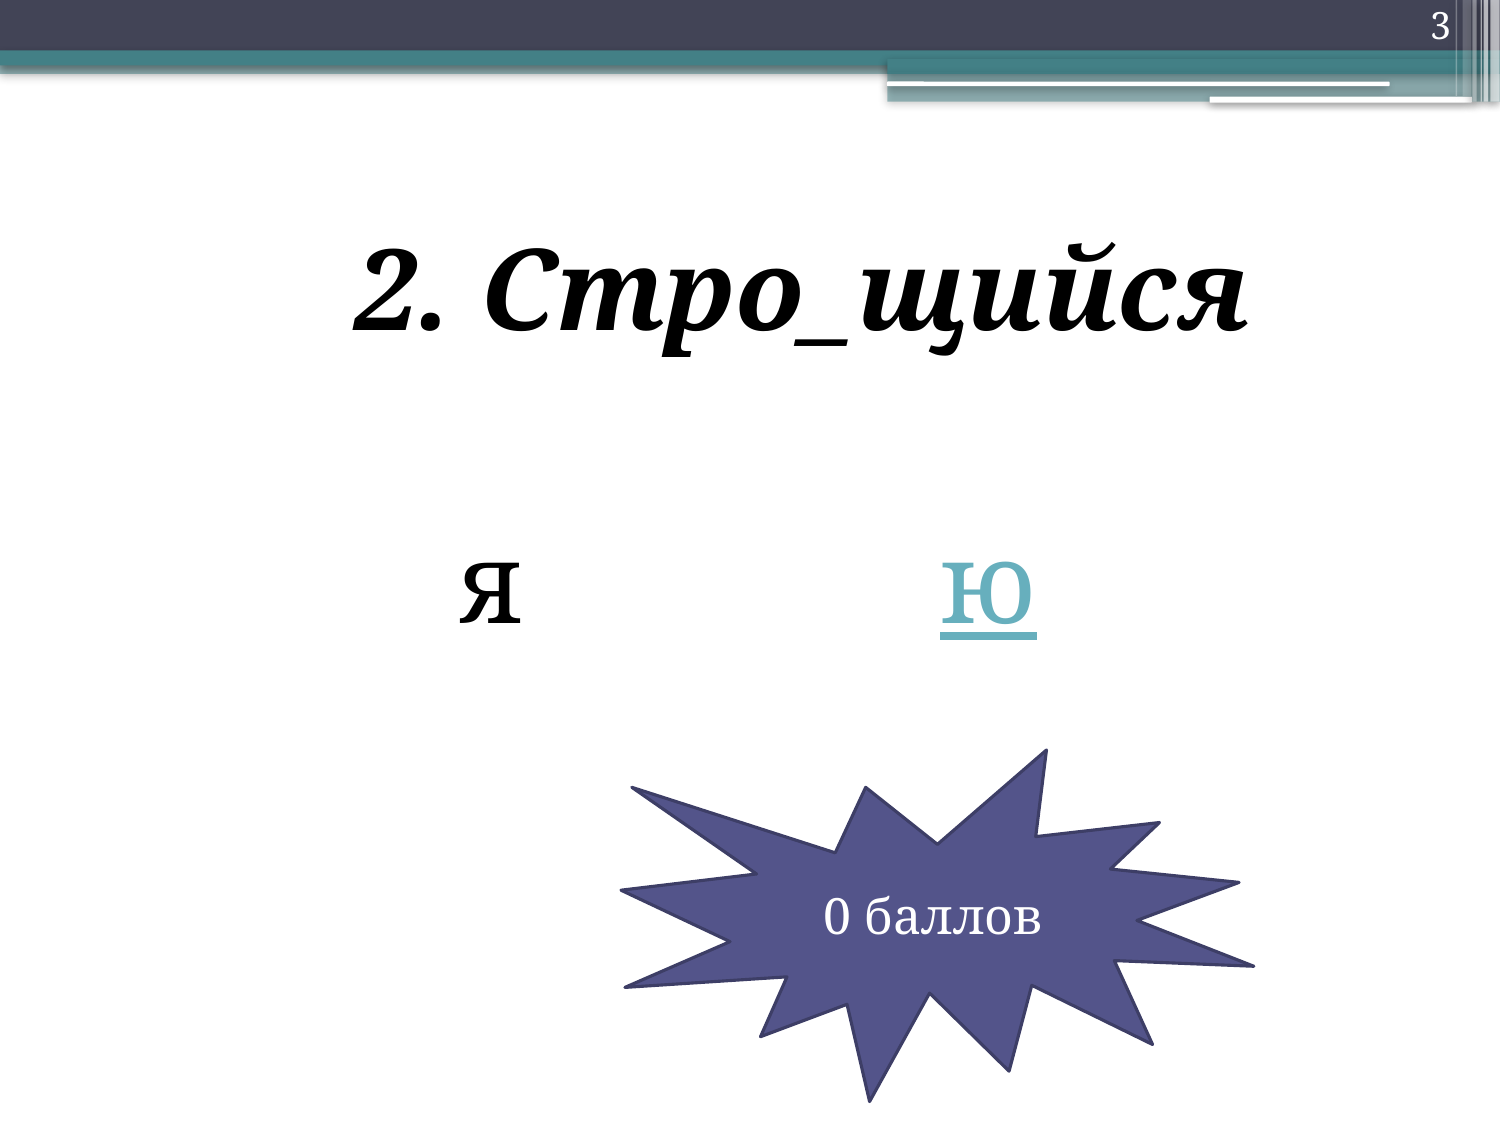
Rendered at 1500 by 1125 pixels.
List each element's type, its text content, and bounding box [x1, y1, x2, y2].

slide_number 3 [1341, 0, 1466, 61]
text_box 0 баллов [619, 748, 1256, 1104]
text_box ю [925, 503, 1254, 672]
text_box 2. Стро_щийся [339, 210, 1313, 361]
text_box я [445, 503, 622, 672]
